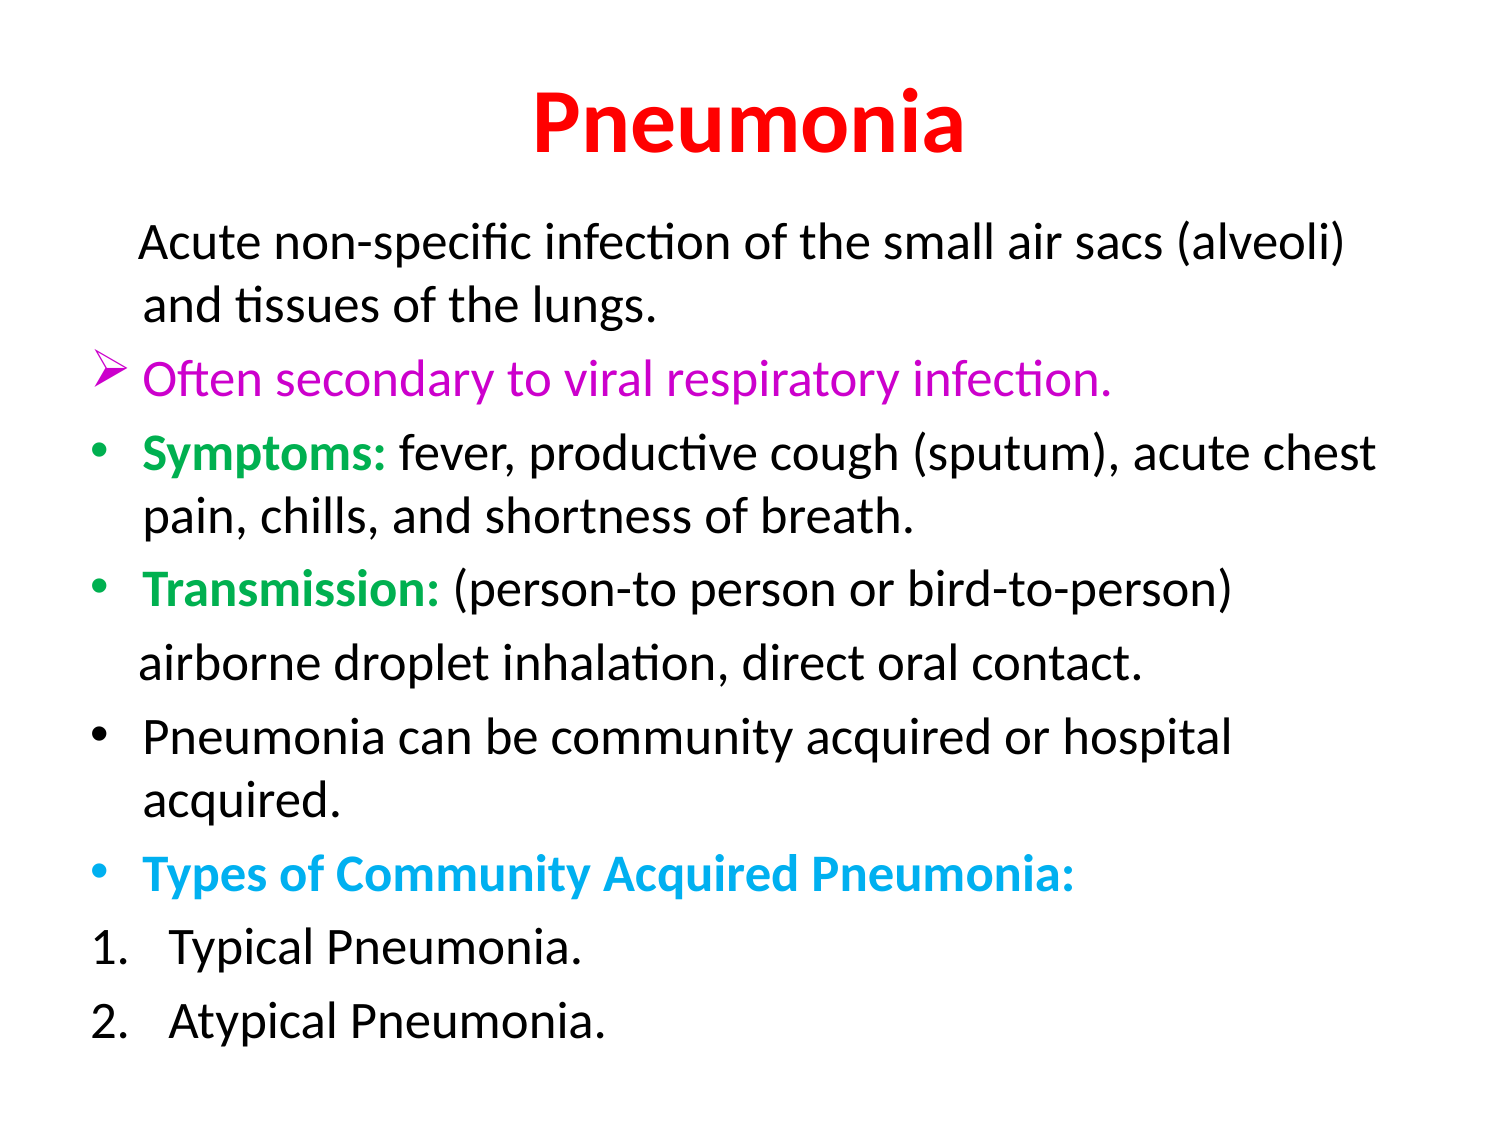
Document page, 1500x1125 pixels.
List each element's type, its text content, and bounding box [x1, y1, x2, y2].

title Pneumonia [75, 45, 1425, 188]
list Acute non-specific infection of the small air sacs (alveoli) and tissues of the lungs. Often secondary to viral respiratory infection. Symptoms: fever, productive cough (sputum), acute chest pain, chills, and shortness of breath. Transmission: (person-to person or bird-to-person) airborne droplet inhalation, direct oral contact. Pneumonia can be community acquired or hospital acquired. Types of Community Acquired Pneumonia: Typical Pneumonia. Atypical Pneumonia. [75, 199, 1425, 1067]
